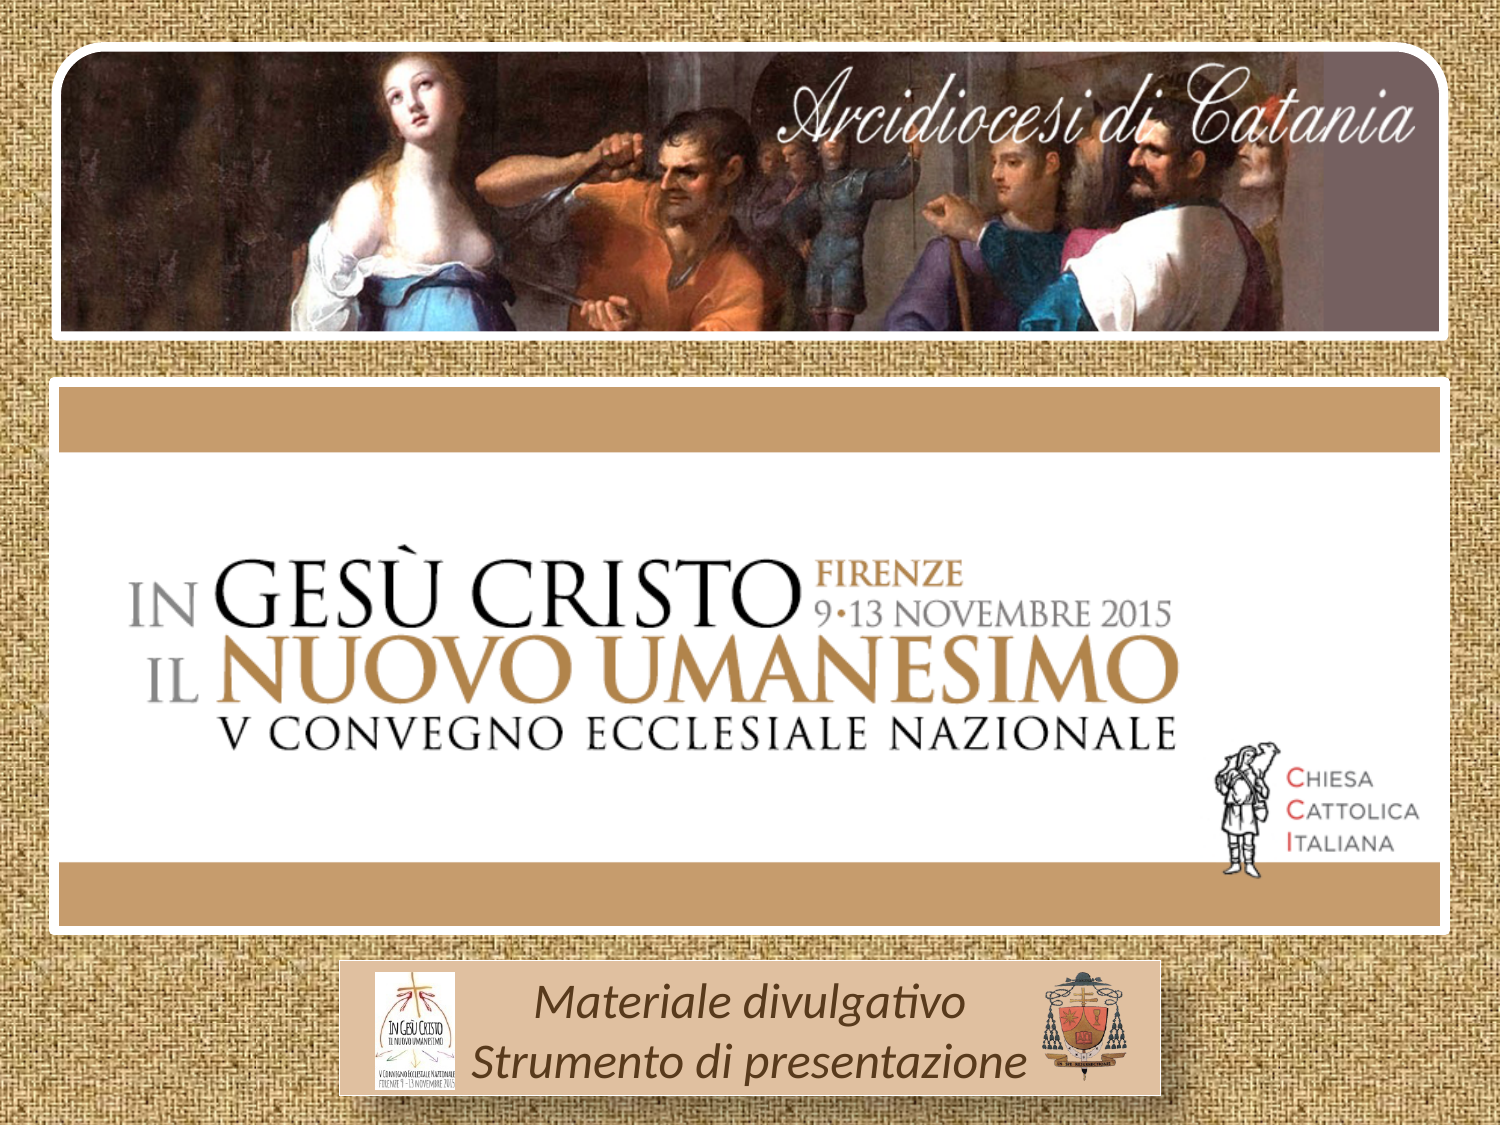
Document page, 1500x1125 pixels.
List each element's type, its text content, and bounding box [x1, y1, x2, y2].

picture [0, 0, 1500, 1125]
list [58, 386, 1441, 926]
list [1042, 972, 1129, 1081]
text_box Materiale divulgativo Strumento di presentazione [339, 960, 1161, 1096]
